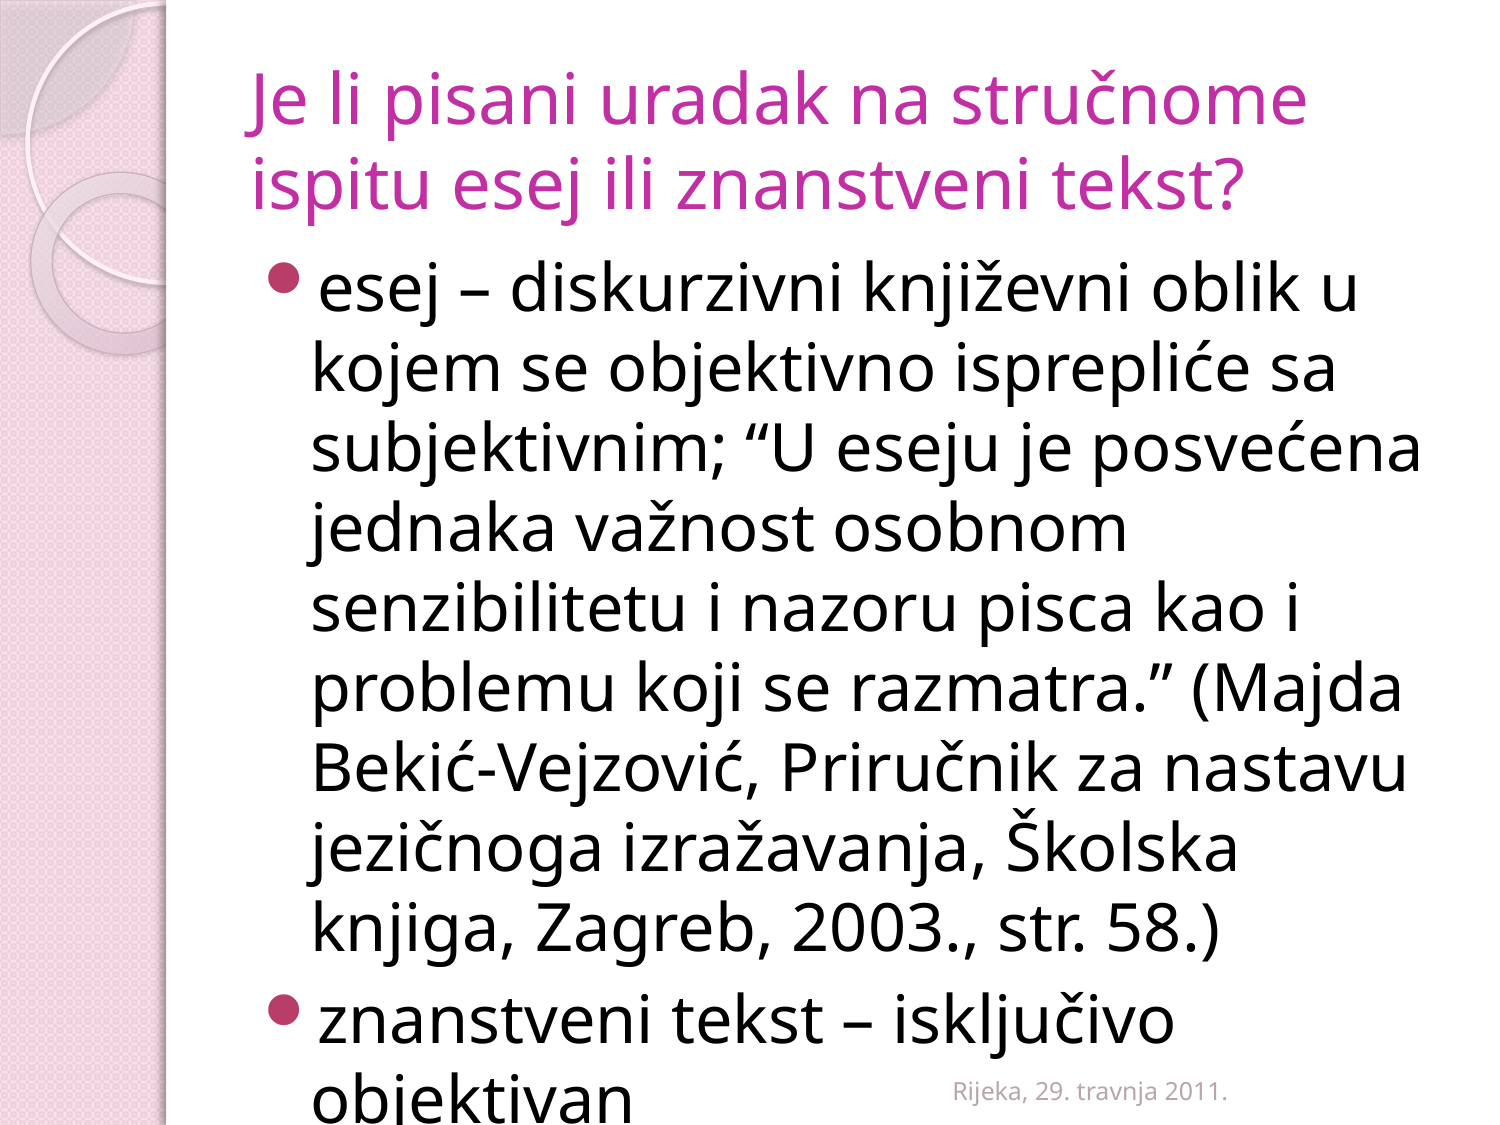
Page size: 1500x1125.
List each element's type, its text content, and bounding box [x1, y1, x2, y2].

footer Rijeka, 29. travnja 2011. [937, 1034, 1413, 1113]
title Je li pisani uradak na stručnome ispitu esej ili znanstveni tekst? [235, 45, 1466, 233]
list esej – diskurzivni književni oblik u kojem se objektivno isprepliće sa subjektivnim; “U eseju je posvećena jednaka važnost osobnom senzibilitetu i nazoru pisca kao i problemu koji se razmatra.” (Majda Bekić-Vejzović, Priručnik za nastavu jezičnoga izražavanja, Školska knjiga, Zagreb, 2003., str. 58.) znanstveni tekst – isključivo objektivan [235, 237, 1466, 1026]
